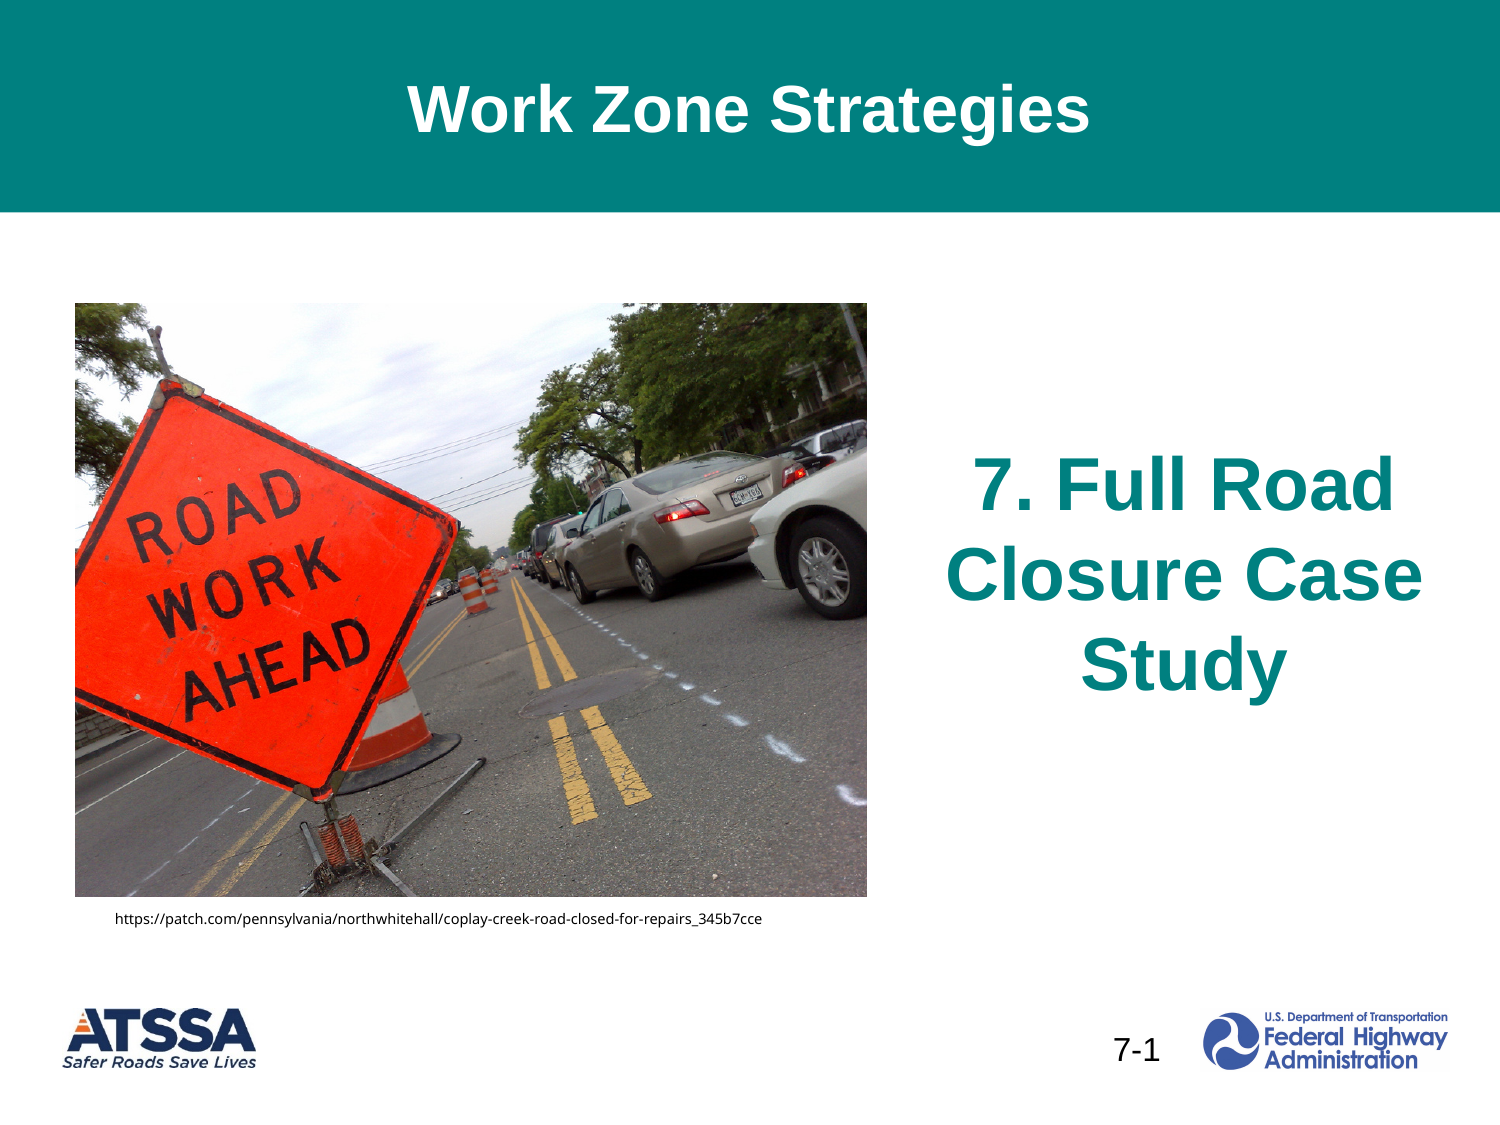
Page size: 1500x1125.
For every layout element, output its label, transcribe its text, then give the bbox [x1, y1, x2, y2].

picture [75, 302, 868, 897]
text_box https://patch.com/pennsylvania/northwhitehall/coplay-creek-road-closed-for-repairs_345b7cce [99, 902, 963, 935]
title 7. Full Road Closure Case Study [884, 384, 1486, 847]
text_box Work Zone Strategies [0, 0, 1500, 213]
picture [1200, 1008, 1450, 1072]
picture [62, 1008, 256, 1068]
